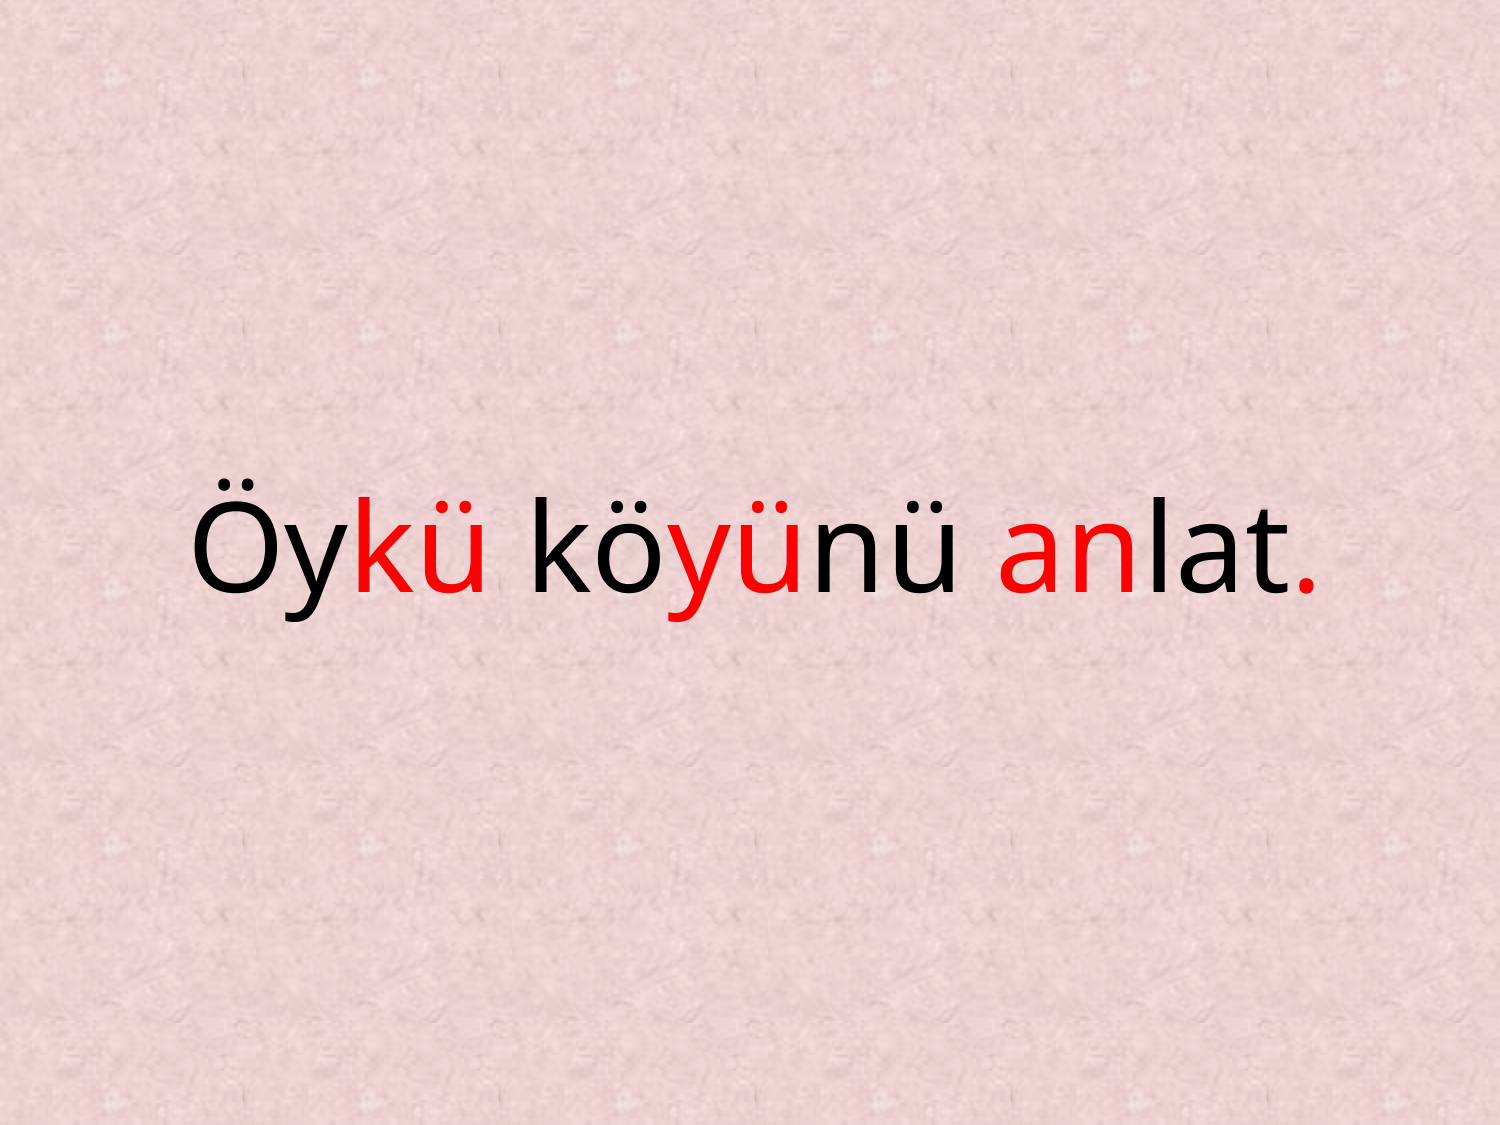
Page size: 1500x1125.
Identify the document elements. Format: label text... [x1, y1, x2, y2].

title Öykü köyünü anlat. [117, 421, 1393, 663]
